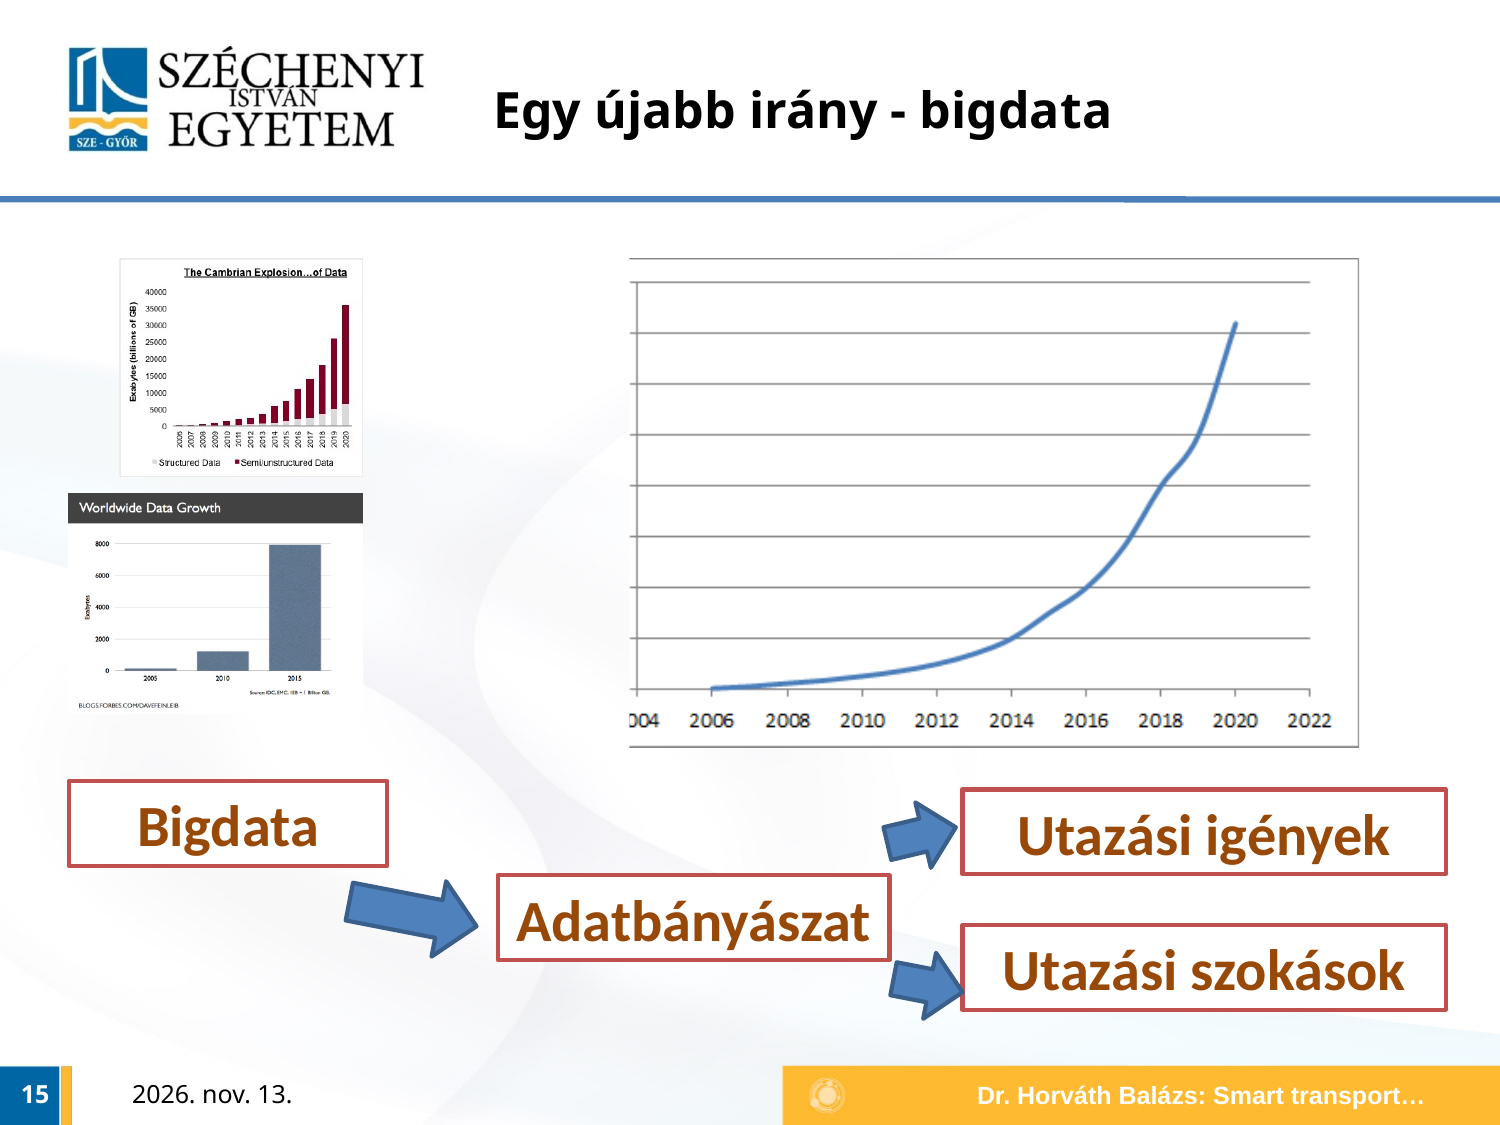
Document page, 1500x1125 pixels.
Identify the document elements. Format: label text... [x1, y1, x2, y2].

slide_number 15 [0, 1065, 71, 1125]
text_box [343, 879, 479, 959]
text_box Utazási igények [960, 787, 1448, 876]
picture [0, 203, 1500, 1125]
footer Dr. Horváth Balázs: Smart transport… [878, 1065, 1442, 1125]
text_box Utazási szokások [960, 923, 1448, 1012]
text_box Bigdata [67, 779, 389, 868]
picture [0, 0, 1500, 196]
text_box [881, 800, 958, 870]
text_box [888, 950, 965, 1021]
text_box Adatbányászat [496, 873, 892, 962]
slide_number 2014. szeptember 10. [117, 1065, 550, 1125]
title Egy újabb irány - bigdata [478, 45, 1425, 173]
